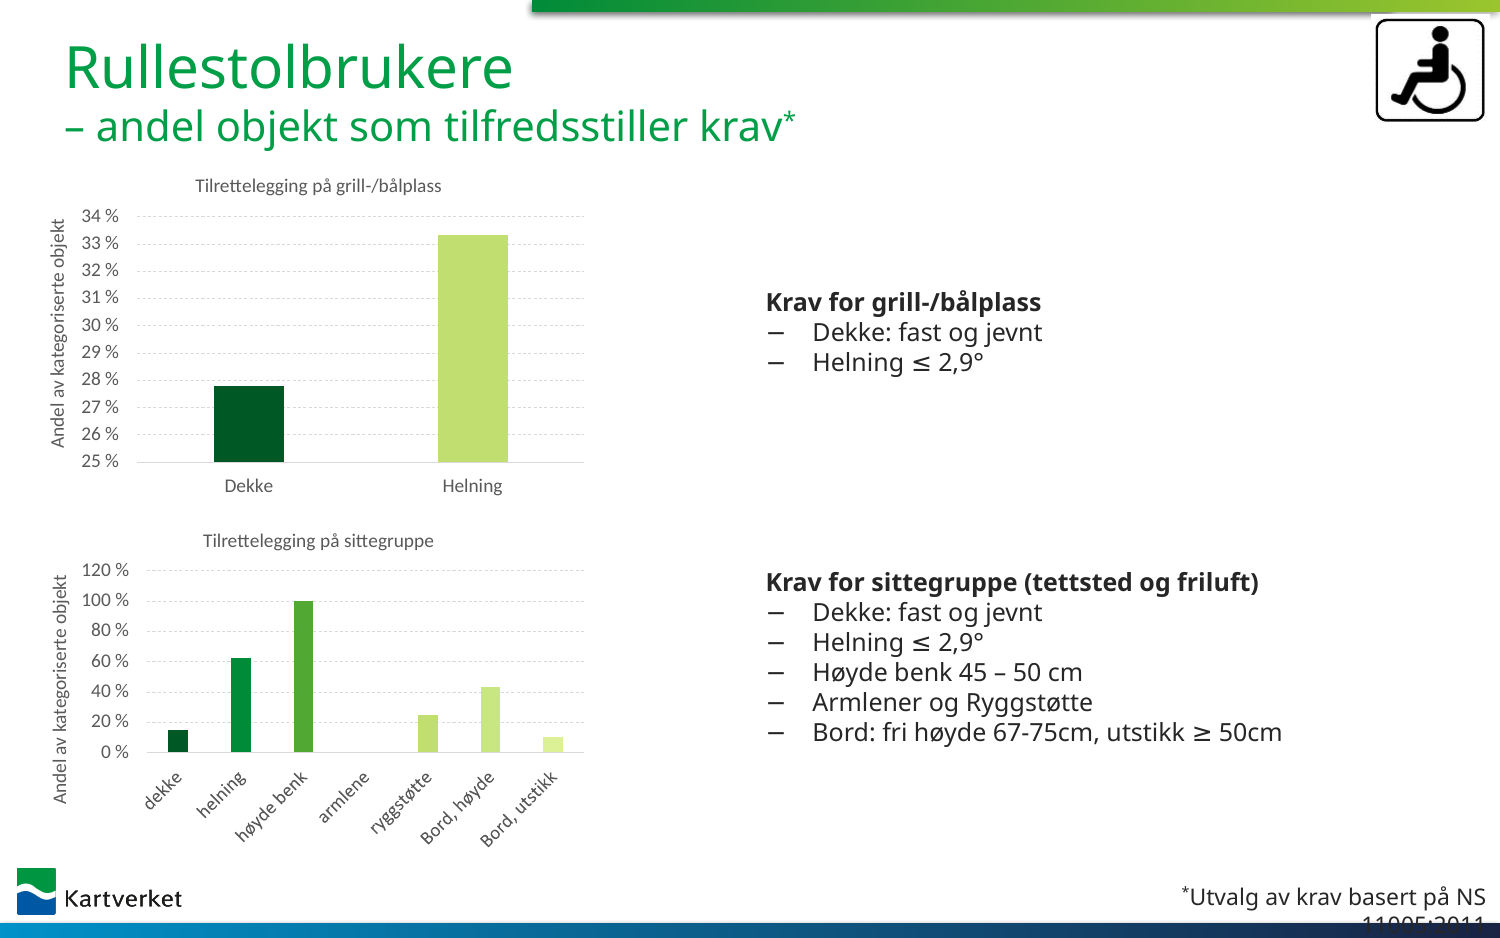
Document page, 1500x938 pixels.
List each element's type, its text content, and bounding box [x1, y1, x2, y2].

text_box Krav for sittegruppe (tettsted og friluft) Dekke: fast og jevnt Helning ≤ 2,9° Høyde benk 45 – 50 cm Armlener og Ryggstøtte Bord: fri høyde 67-75cm, utstikk ≥ 50cm [750, 559, 1500, 754]
picture [41, 166, 596, 505]
text_box Krav for grill-/bålplass Dekke: fast og jevnt Helning ≤ 2,9° [750, 279, 1452, 384]
text_box *Utvalg av krav basert på NS 11005:2011 [1068, 873, 1500, 938]
text_box Rullestolbrukere – andel objekt som tilfredsstiller krav* [49, 14, 1431, 158]
picture [41, 520, 596, 859]
picture [1371, 13, 1491, 127]
